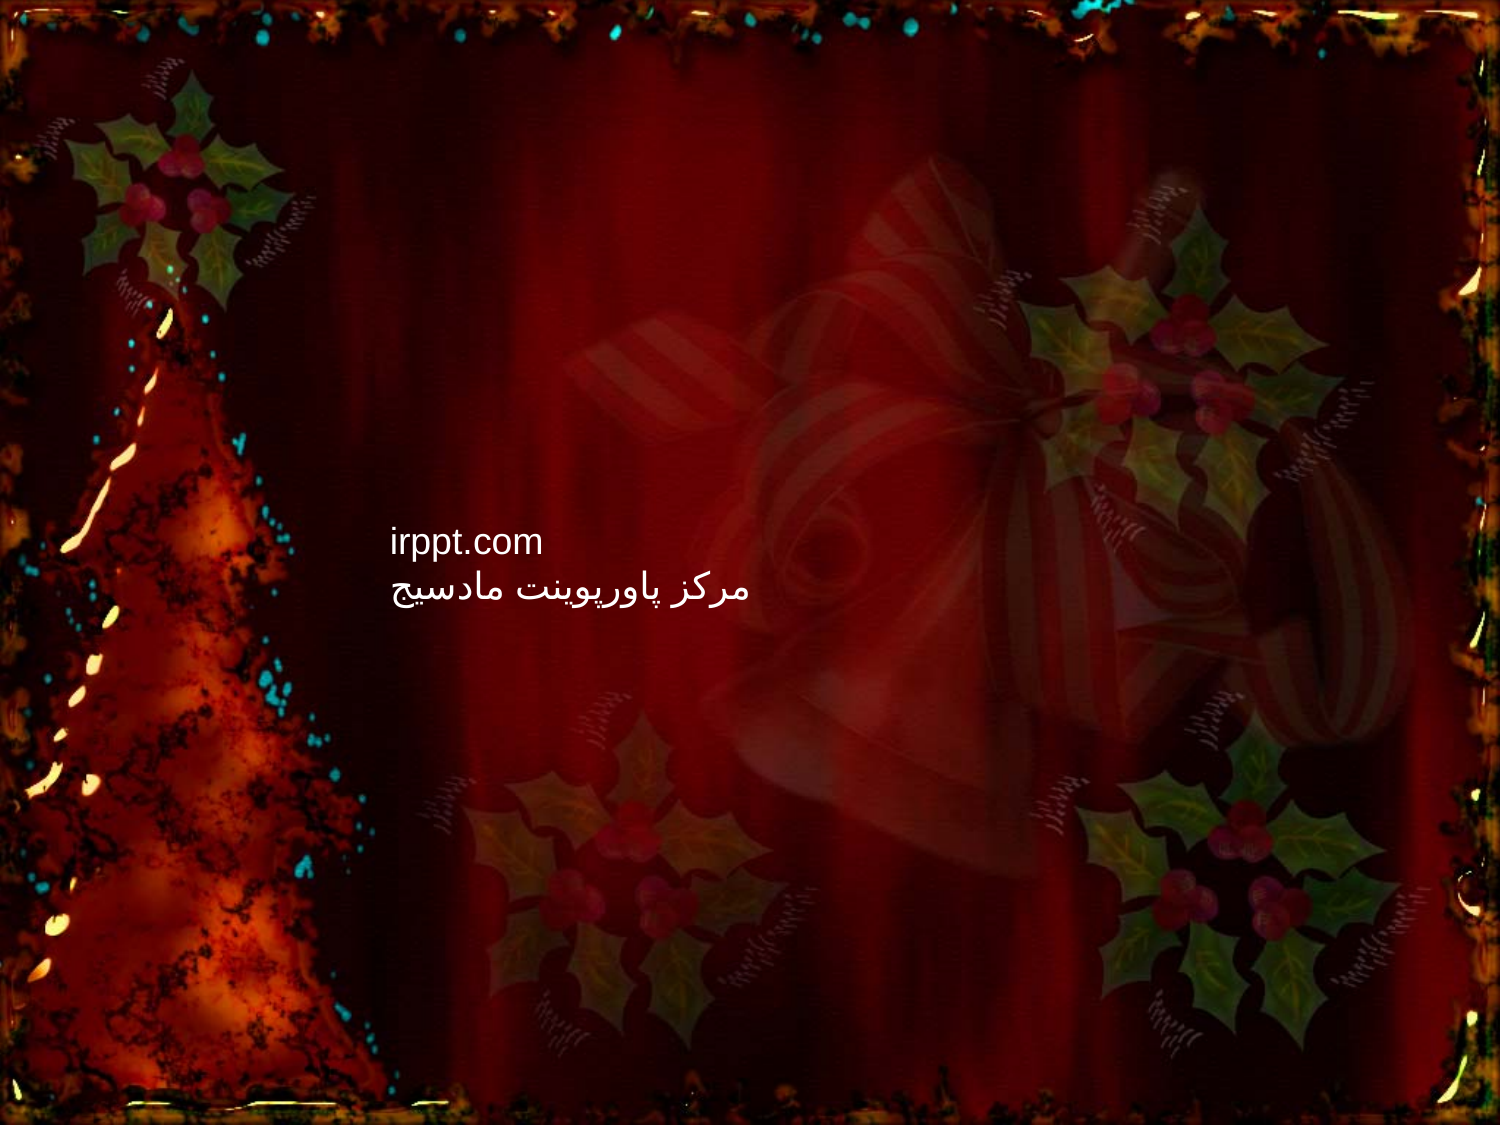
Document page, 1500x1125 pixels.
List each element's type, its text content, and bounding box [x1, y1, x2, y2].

text_box irppt.com مرکز پاورپوینت مادسیج [374, 509, 1125, 615]
picture [0, 0, 1500, 1125]
